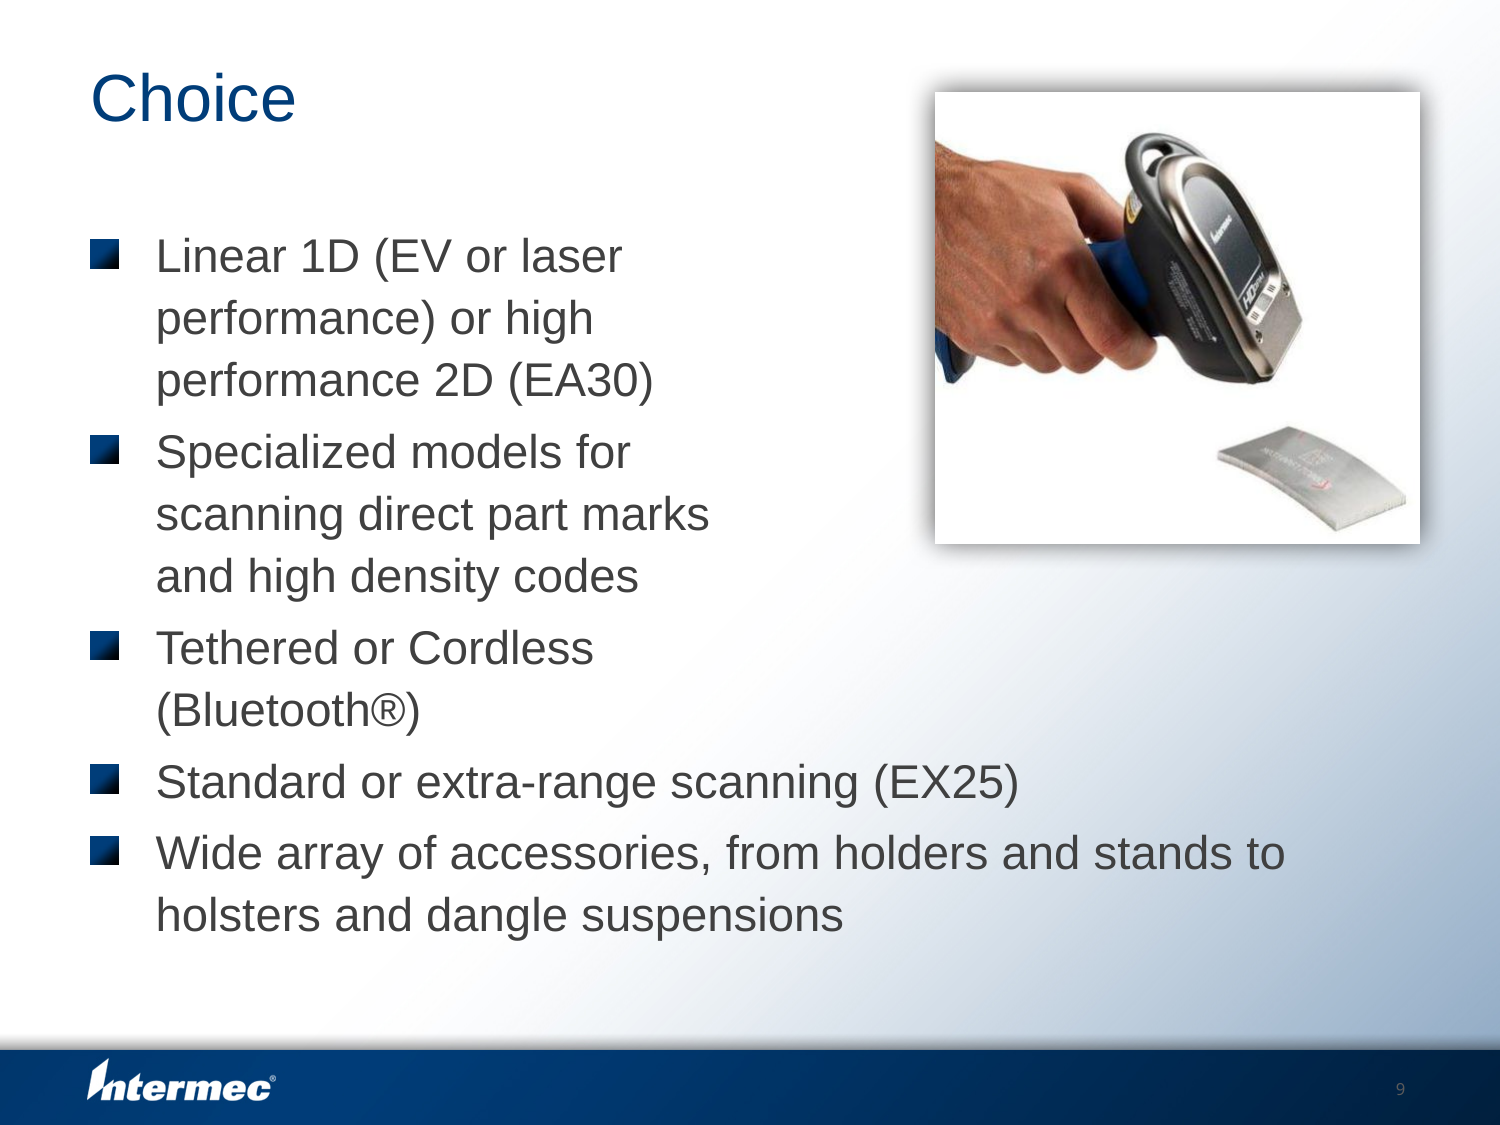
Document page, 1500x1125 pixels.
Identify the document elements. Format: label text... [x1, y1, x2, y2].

list Linear 1D (EV or laser performance) or high performance 2D (EA30) Specialized models for scanning direct part marks and high density codes Tethered or Cordless (Bluetooth®) Standard or extra-range scanning (EX25) Wide array of accessories, from holders and stands to holsters and dangle suspensions [75, 212, 1425, 955]
title Choice [75, 45, 1425, 145]
picture [0, 0, 1500, 1125]
